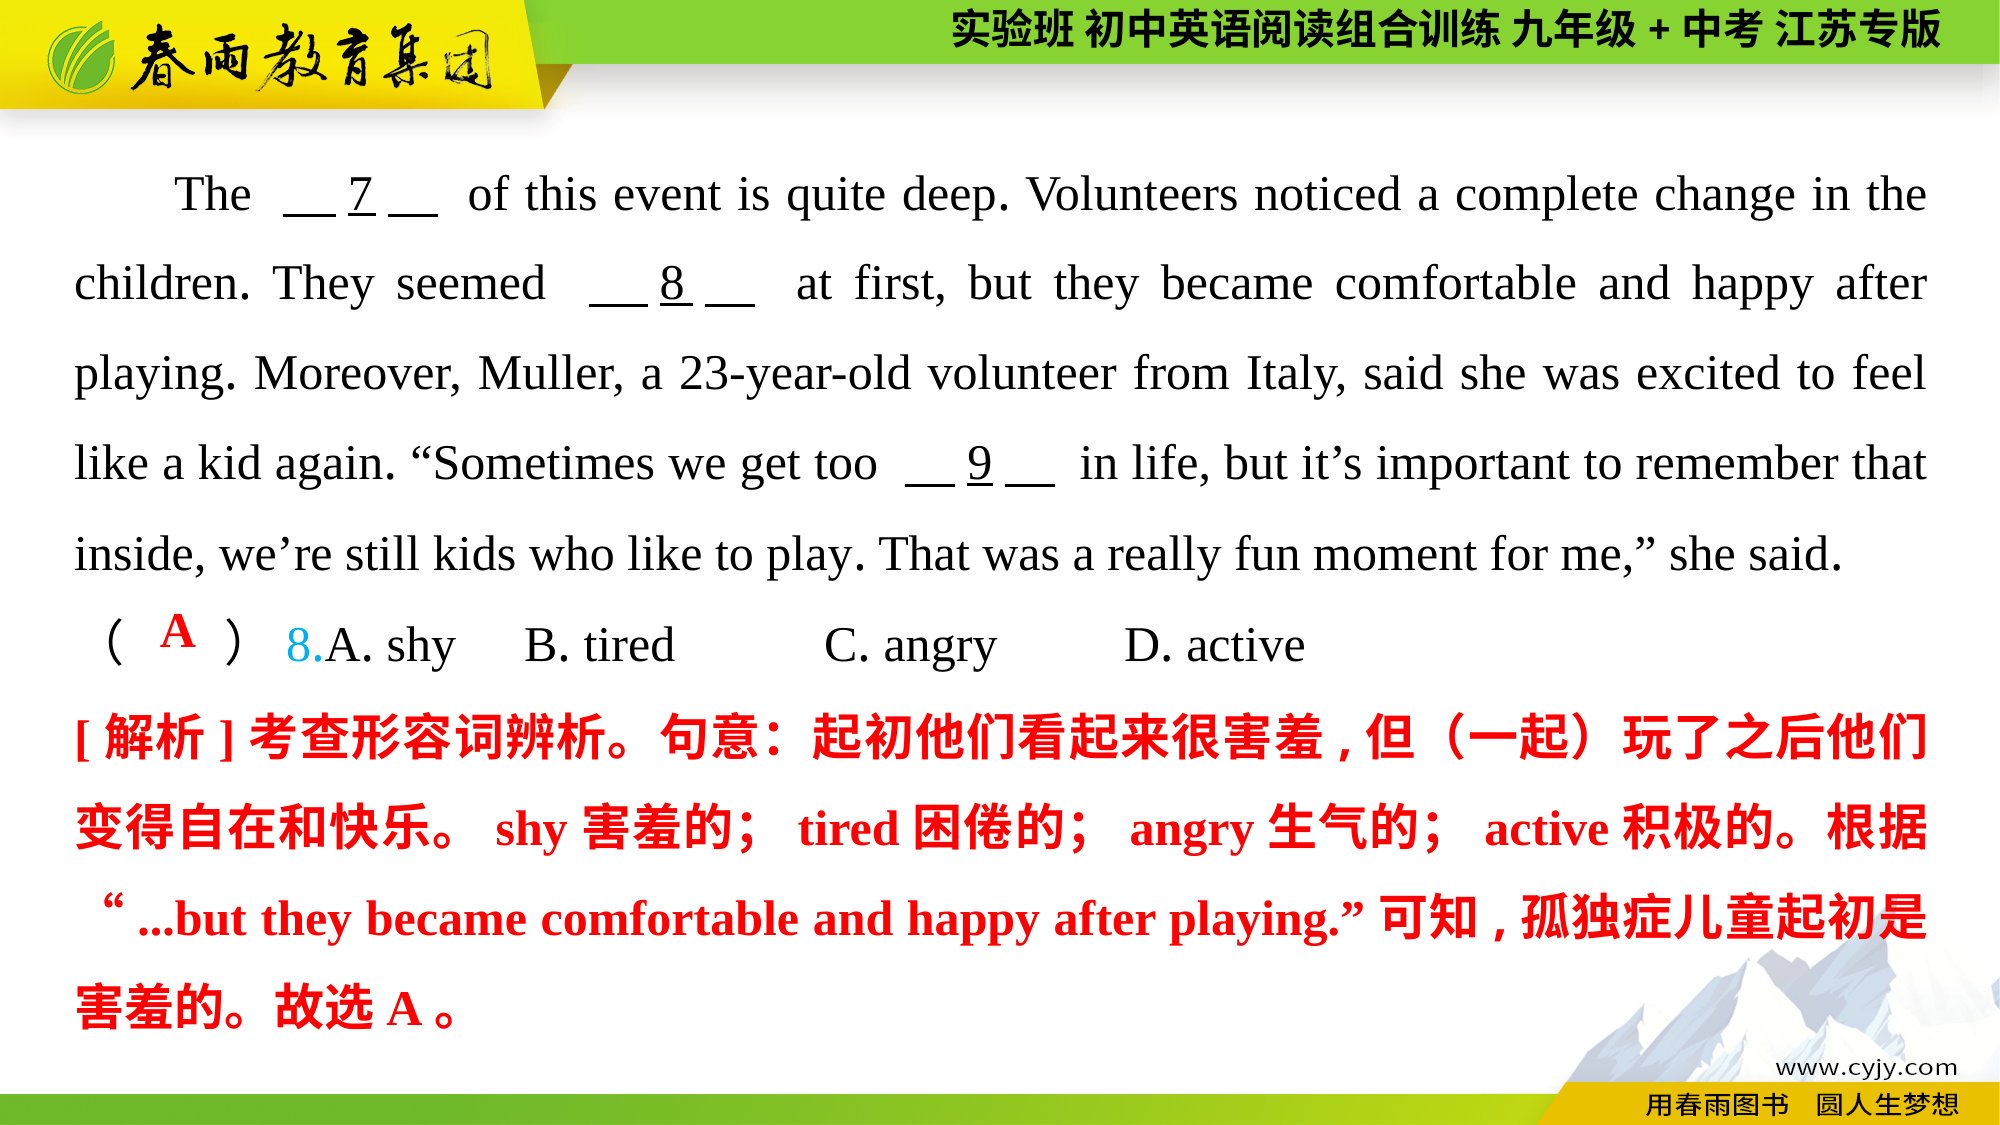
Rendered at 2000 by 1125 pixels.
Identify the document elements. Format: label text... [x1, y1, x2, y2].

list The 7 of this event is quite deep. Volunteers noticed a complete change in the children. They seemed 8 at first, but they became comfortable and happy after playing. Moreover, Muller, a 23-year-old volunteer from Italy, said she was excited to feel like a kid again. “Sometimes we get too 9 in life, but it’s important to remember that inside, we’re still kids who like to play. That was a really fun moment for me,” she said. [59, 122, 1944, 574]
picture [0, 0, 2000, 1125]
text_box A [145, 590, 212, 666]
text_box （ ）8.A. shy B. tired C. angry D. active [59, 574, 1944, 667]
text_box [解析]考查形容词辨析。句意：起初他们看起来很害羞,但（一起）玩了之后他们变得自在和快乐。shy害羞的；tired困倦的；angry生气的；active积极的。根据“...but they became comfortable and happy after playing.”可知,孤独症儿童起初是害羞的。故选A。 [59, 667, 1944, 1043]
